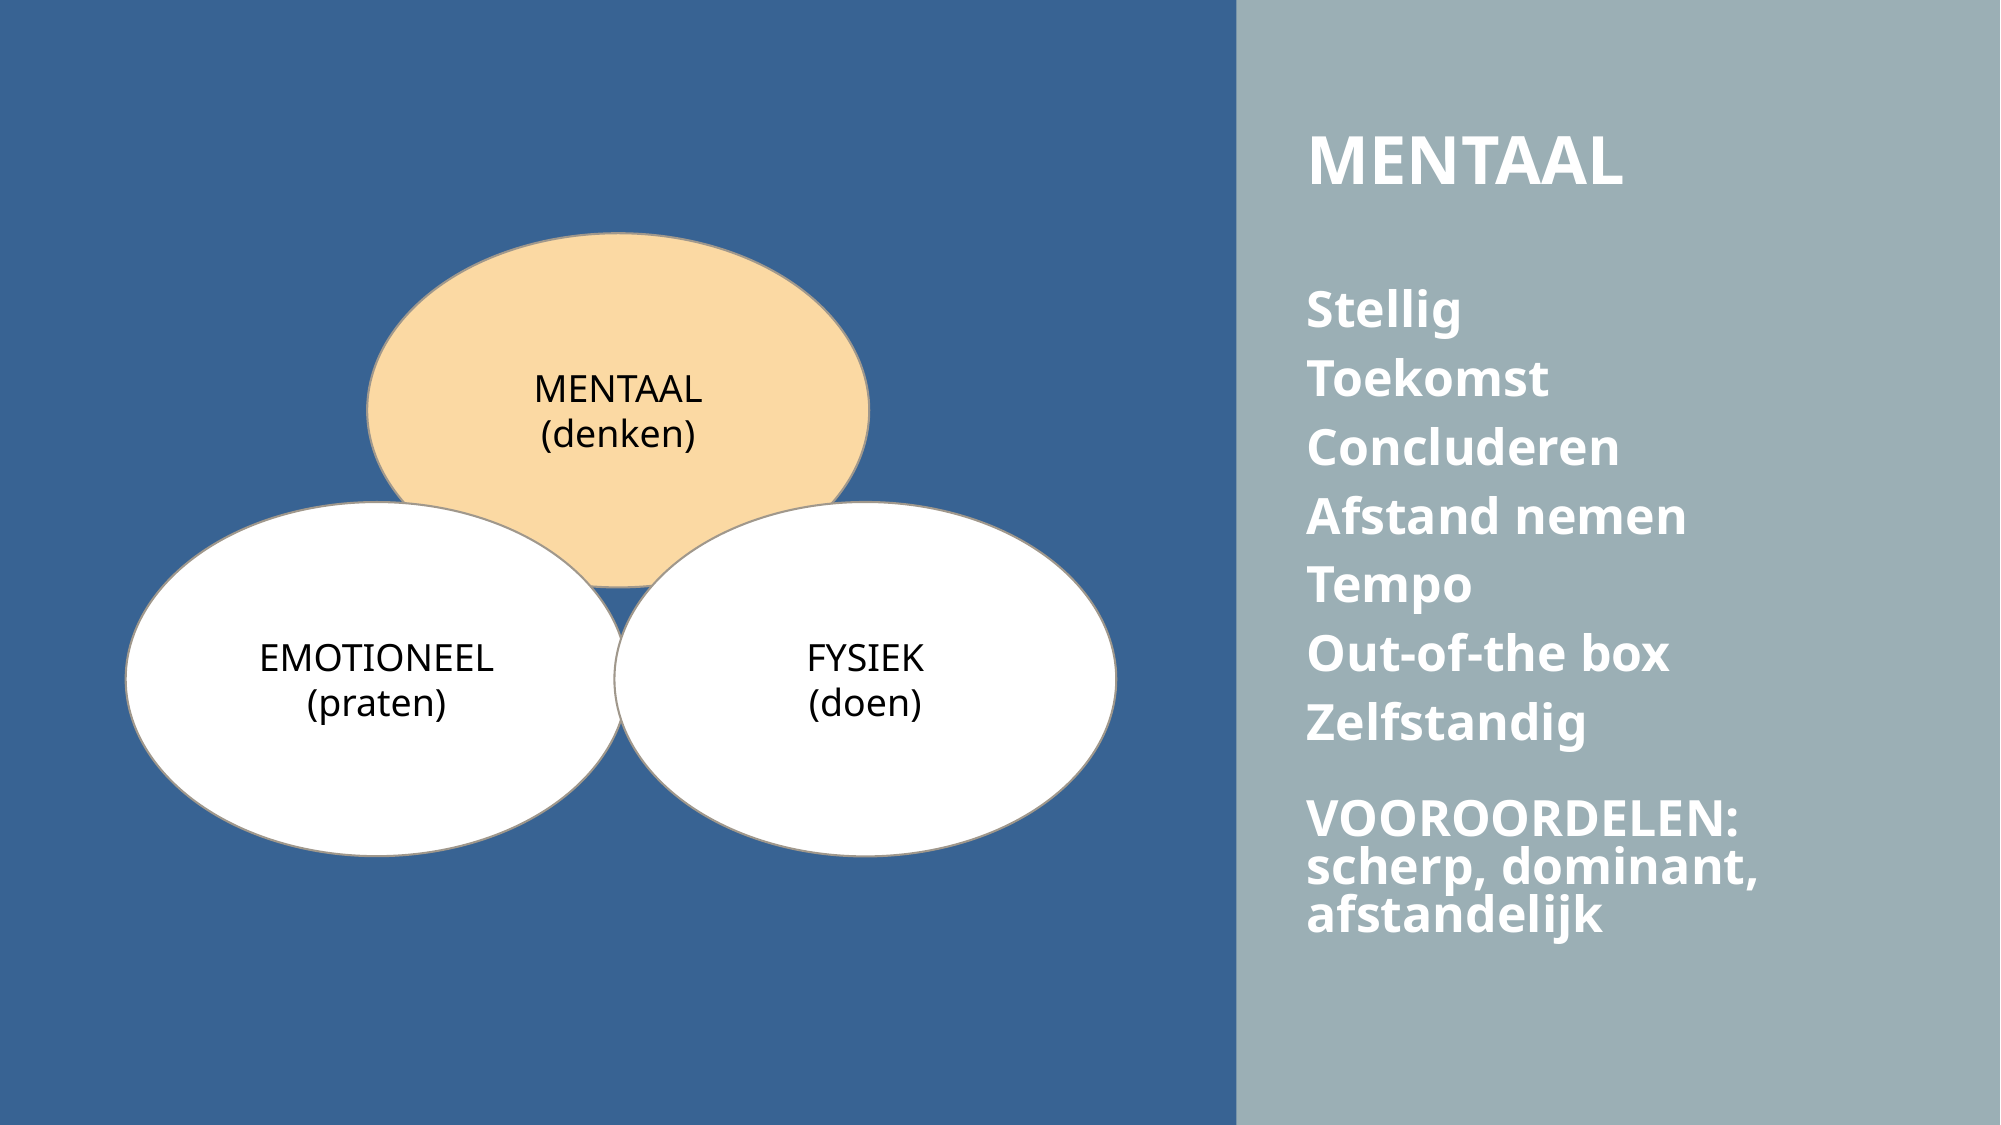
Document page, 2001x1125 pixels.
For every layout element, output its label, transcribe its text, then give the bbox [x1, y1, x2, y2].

text_box FYSIEK (doen) [614, 501, 1117, 857]
text_box EMOTIONEEL (praten) [125, 502, 621, 857]
text_box Stellig Toekomst Concluderen Afstand nemen Tempo Out-of-the box Zelfstandig VOOROORDELEN: scherp, dominant, afstandelijk [1291, 281, 2000, 950]
text_box MENTAAL [1291, 110, 1669, 206]
text_box MENTAAL (denken) [367, 233, 870, 588]
text_box [0, 0, 1237, 1125]
